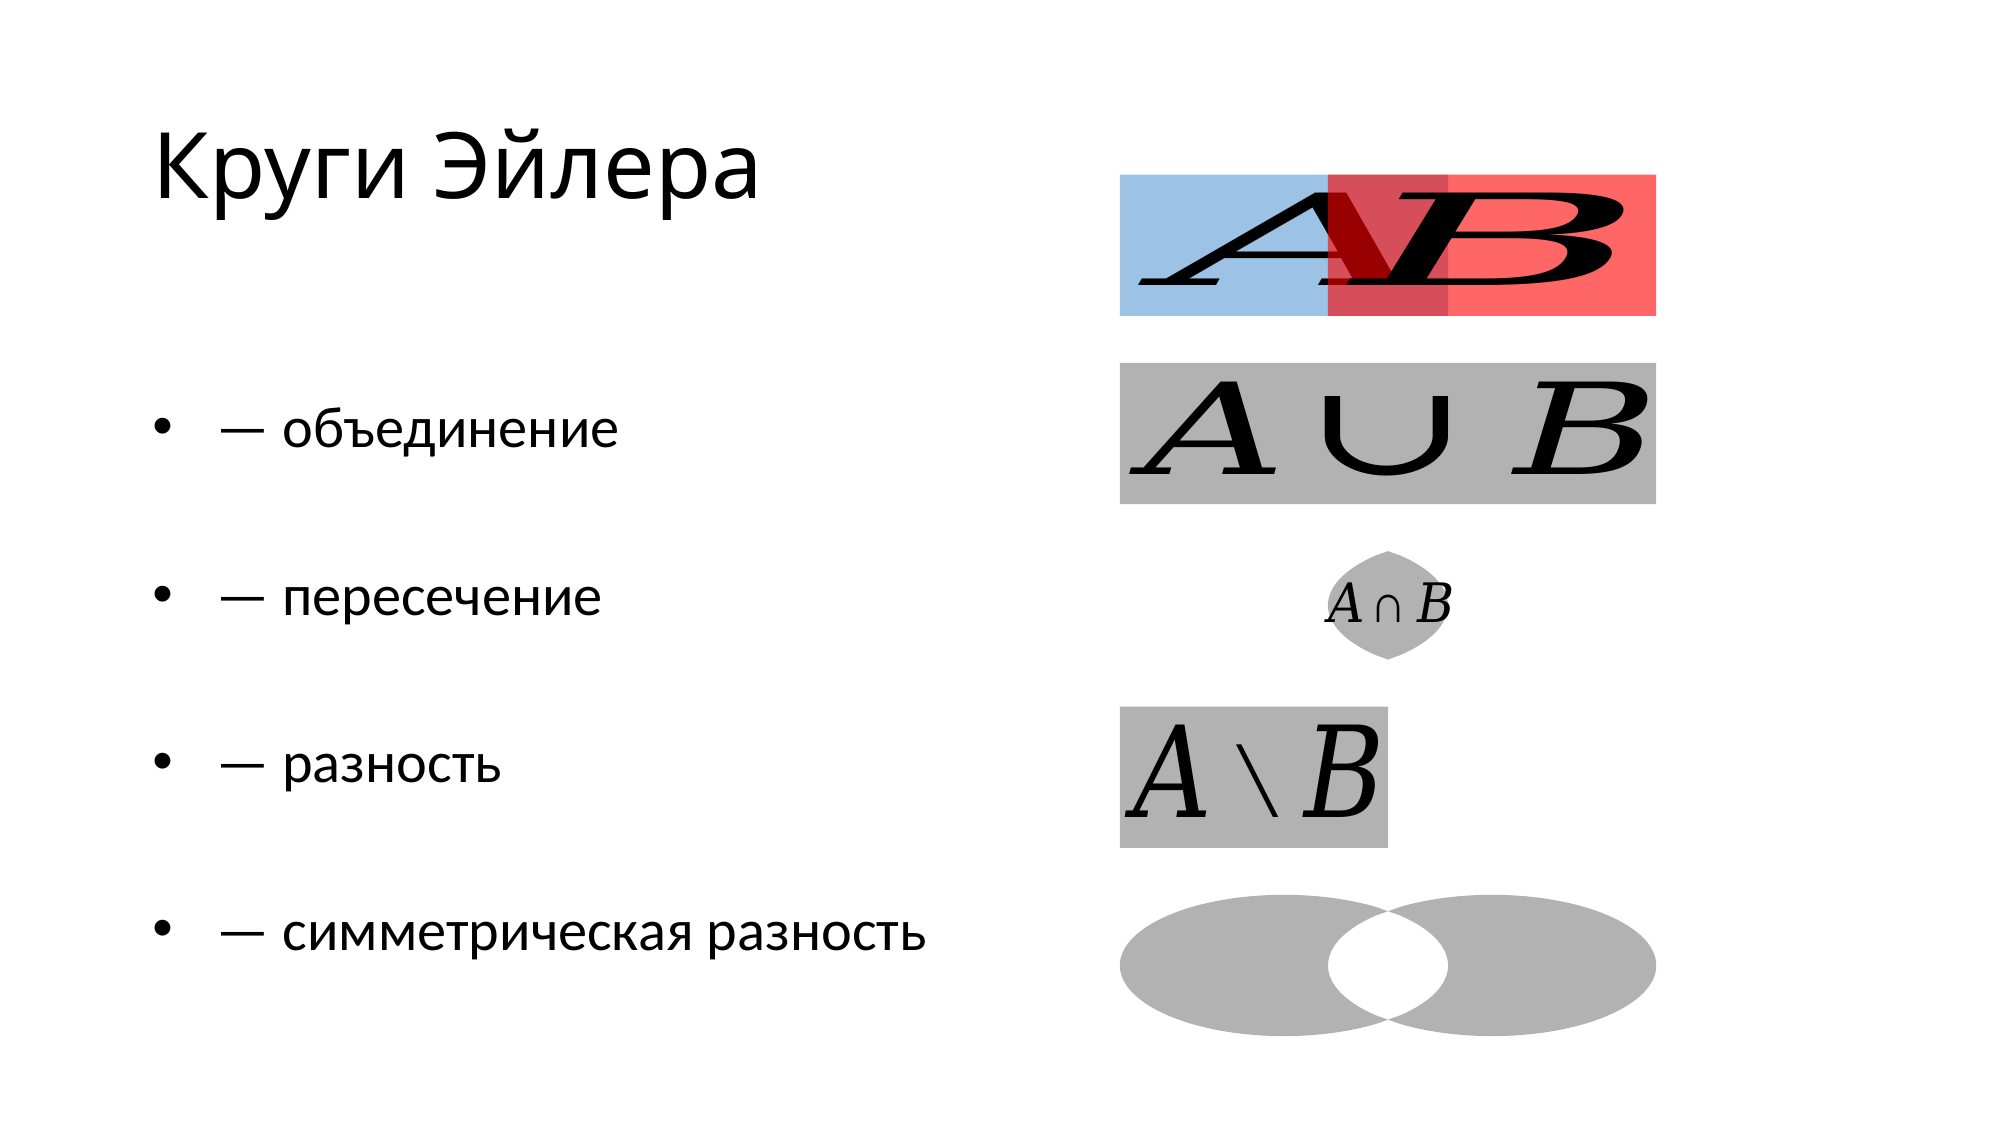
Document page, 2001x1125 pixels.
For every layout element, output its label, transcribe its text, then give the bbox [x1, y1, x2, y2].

text_box [1118, 893, 1658, 1038]
title Круги Эйлера [137, 59, 1863, 278]
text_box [1322, 551, 1454, 660]
